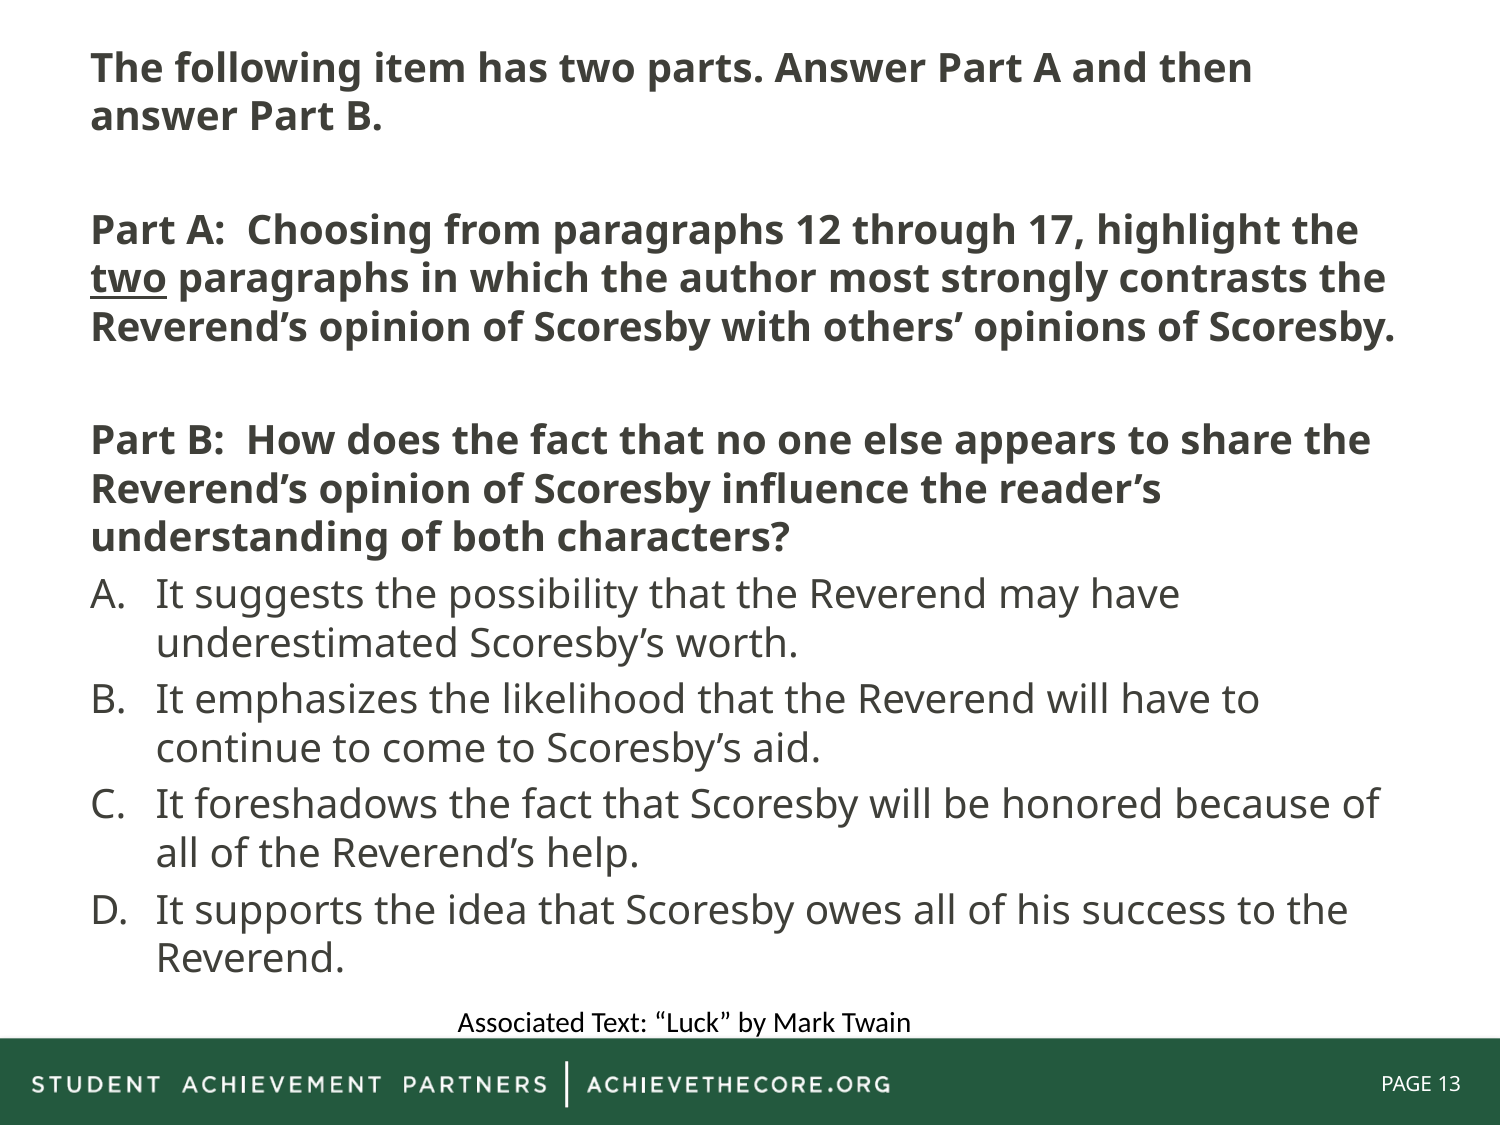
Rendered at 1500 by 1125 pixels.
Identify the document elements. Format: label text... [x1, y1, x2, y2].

list The following item has two parts. Answer Part A and then answer Part B. Part A: Choosing from paragraphs 12 through 17, highlight the two paragraphs in which the author most strongly contrasts the Reverend’s opinion of Scoresby with others’ opinions of Scoresby. Part B: How does the fact that no one else appears to share the Reverend’s opinion of Scoresby influence the reader’s understanding of both characters? It suggests the possibility that the Reverend may have underestimated Scoresby’s worth. It emphasizes the likelihood that the Reverend will have to continue to come to Scoresby’s aid. It foreshadows the fact that Scoresby will be honored because of all of the Reverend’s help. It supports the idea that Scoresby owes all of his success to the Reverend. [75, 34, 1425, 1005]
text_box Associated Text: “Luck” by Mark Twain [442, 996, 927, 1047]
